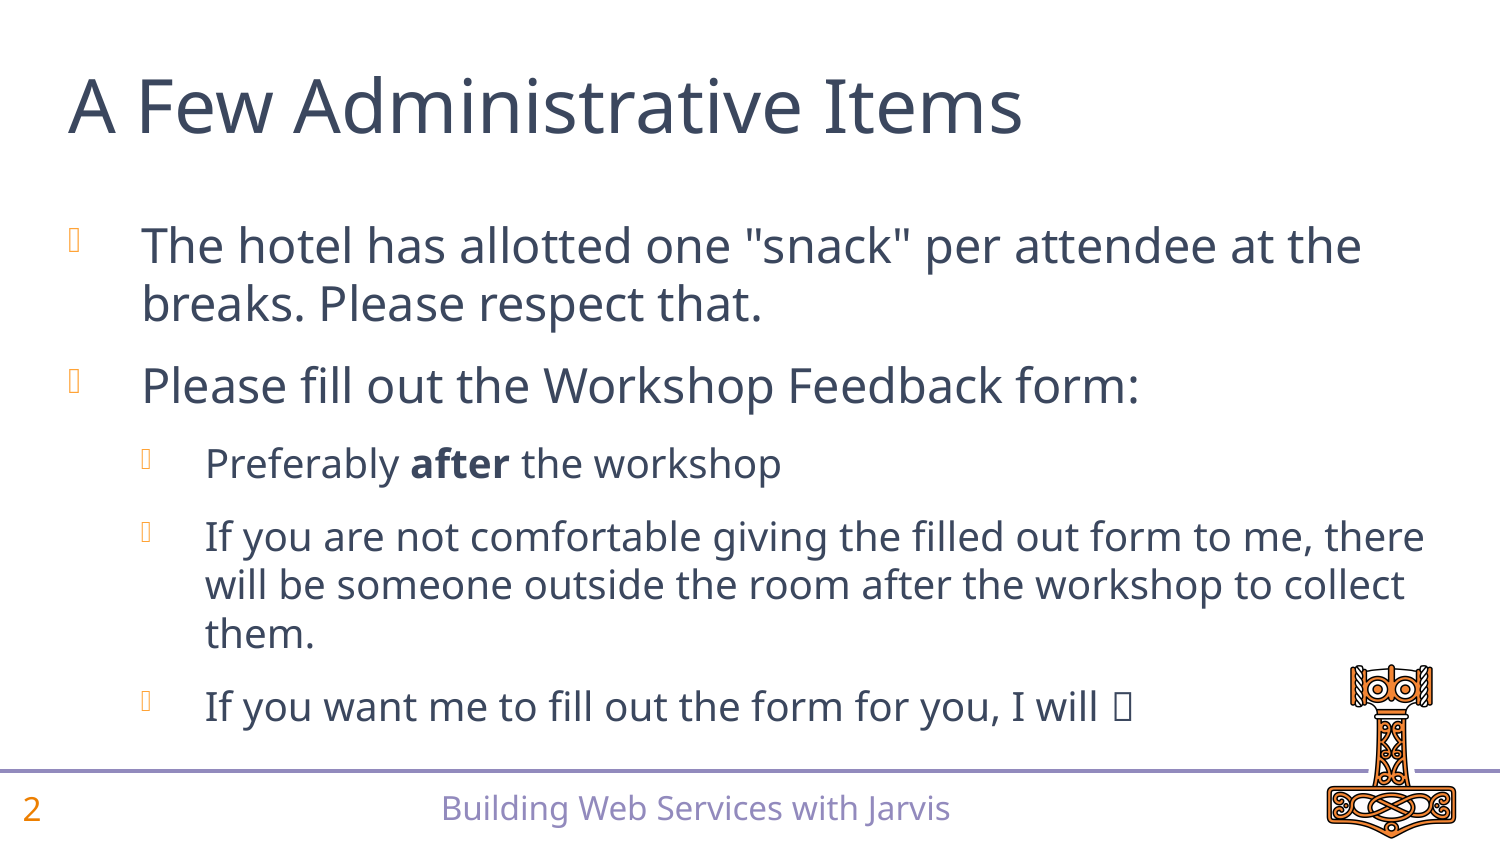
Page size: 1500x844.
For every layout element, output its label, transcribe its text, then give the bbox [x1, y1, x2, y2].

list The hotel has allotted one "snack" per attendee at the breaks. Please respect that. Please fill out the Workshop Feedback form: Preferably after the workshop If you are not comfortable giving the filled out form to me, there will be someone outside the room after the workshop to collect them. If you want me to fill out the form for you, I will  [53, 207, 1447, 740]
picture [1320, 655, 1461, 844]
title A Few Administrative Items [53, 43, 1203, 157]
